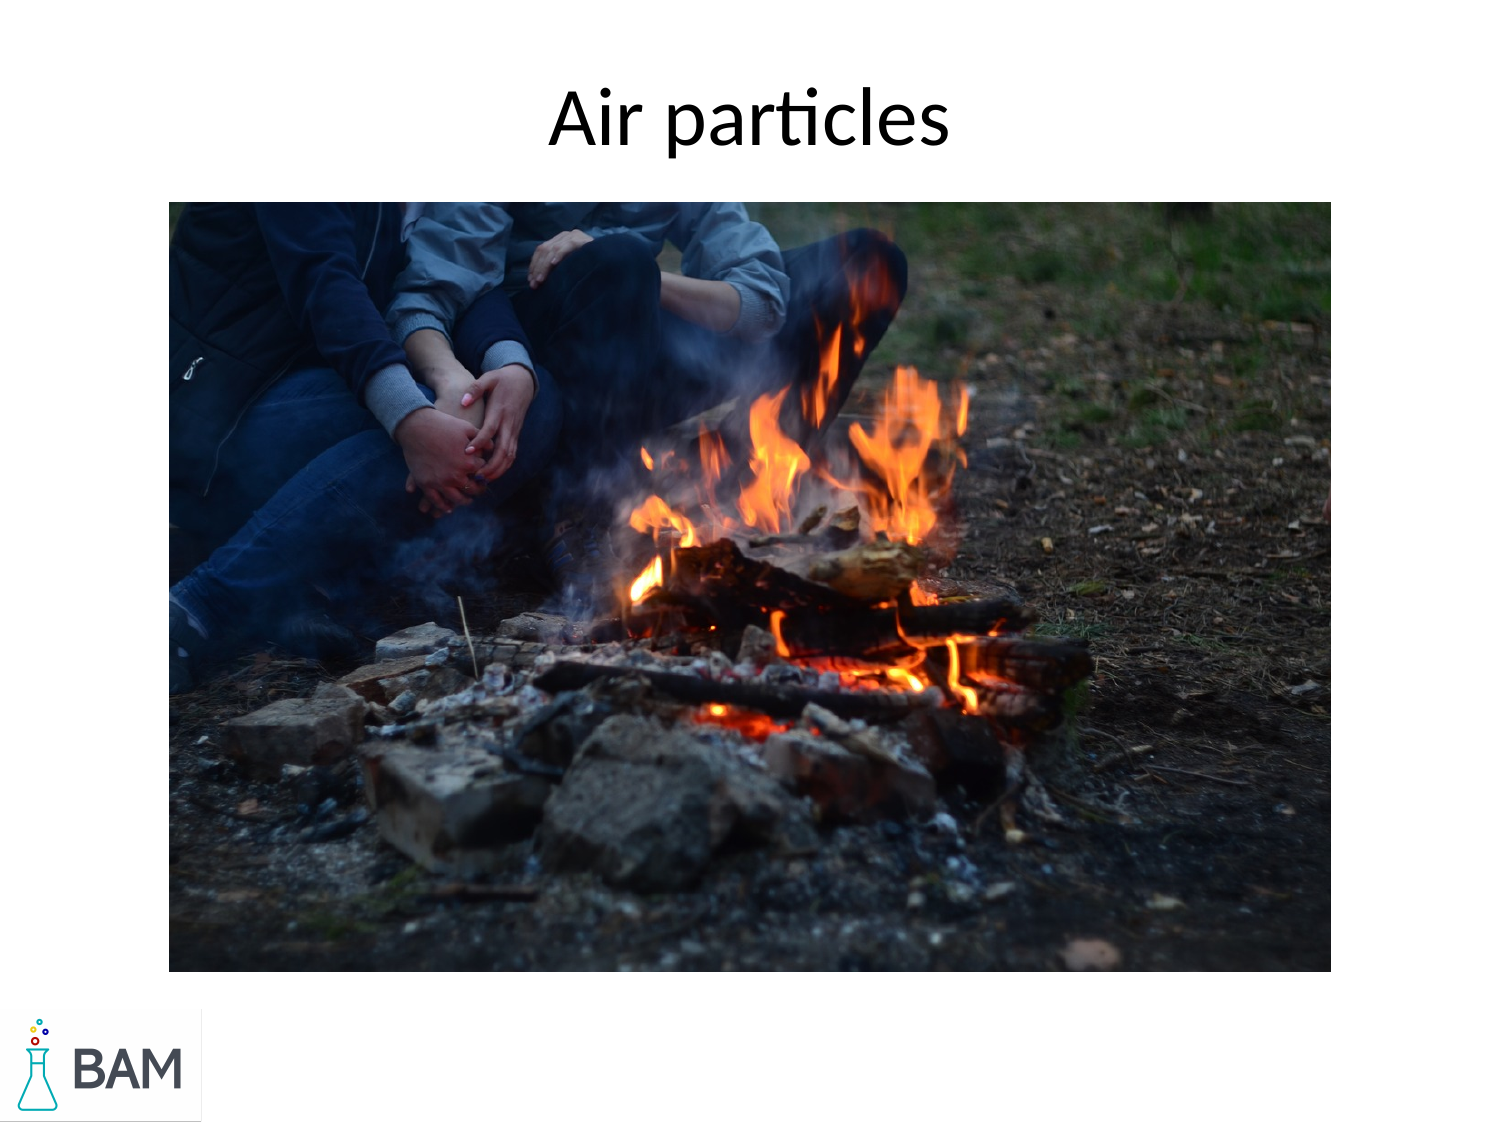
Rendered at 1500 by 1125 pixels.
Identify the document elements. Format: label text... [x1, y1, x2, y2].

picture [169, 202, 1331, 972]
picture [0, 1009, 216, 1125]
text_box Air particles [533, 54, 966, 170]
